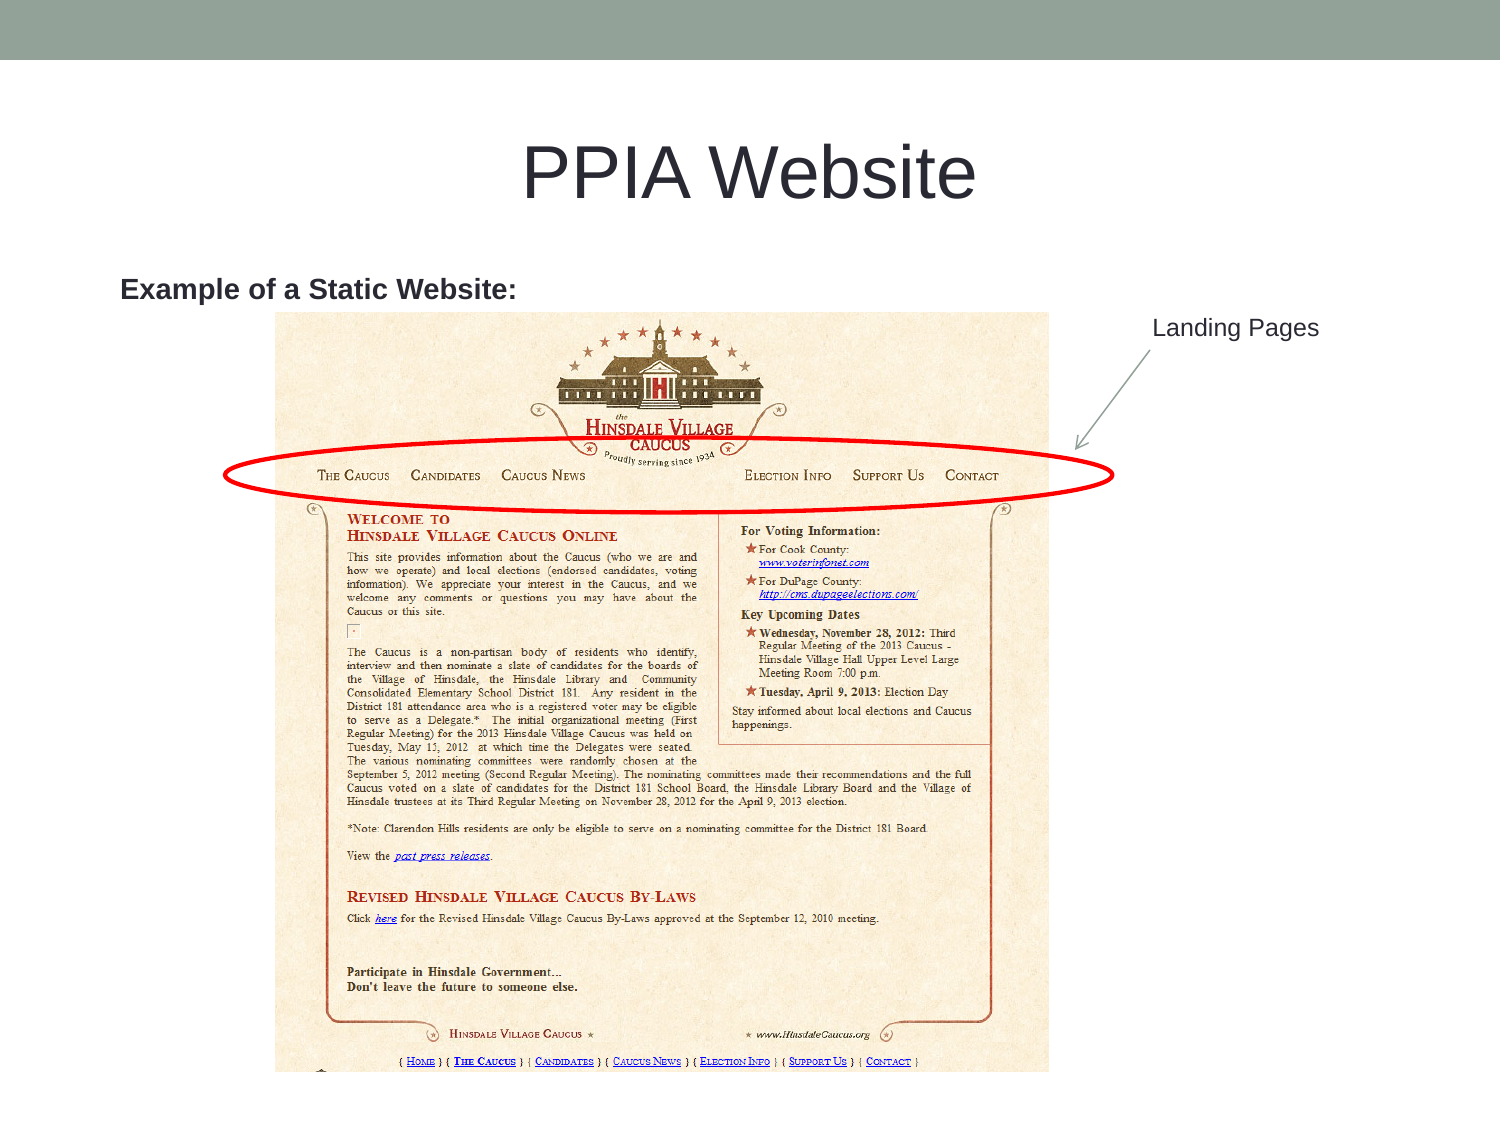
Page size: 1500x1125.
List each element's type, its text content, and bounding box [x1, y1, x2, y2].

text_box [222, 456, 271, 494]
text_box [1074, 349, 1151, 451]
text_box Landing Pages [1137, 304, 1475, 350]
title PPIA Website [75, 87, 1425, 250]
text_box [1056, 454, 1115, 496]
picture [274, 312, 1050, 1072]
list Example of a Static Website: [75, 262, 1425, 700]
